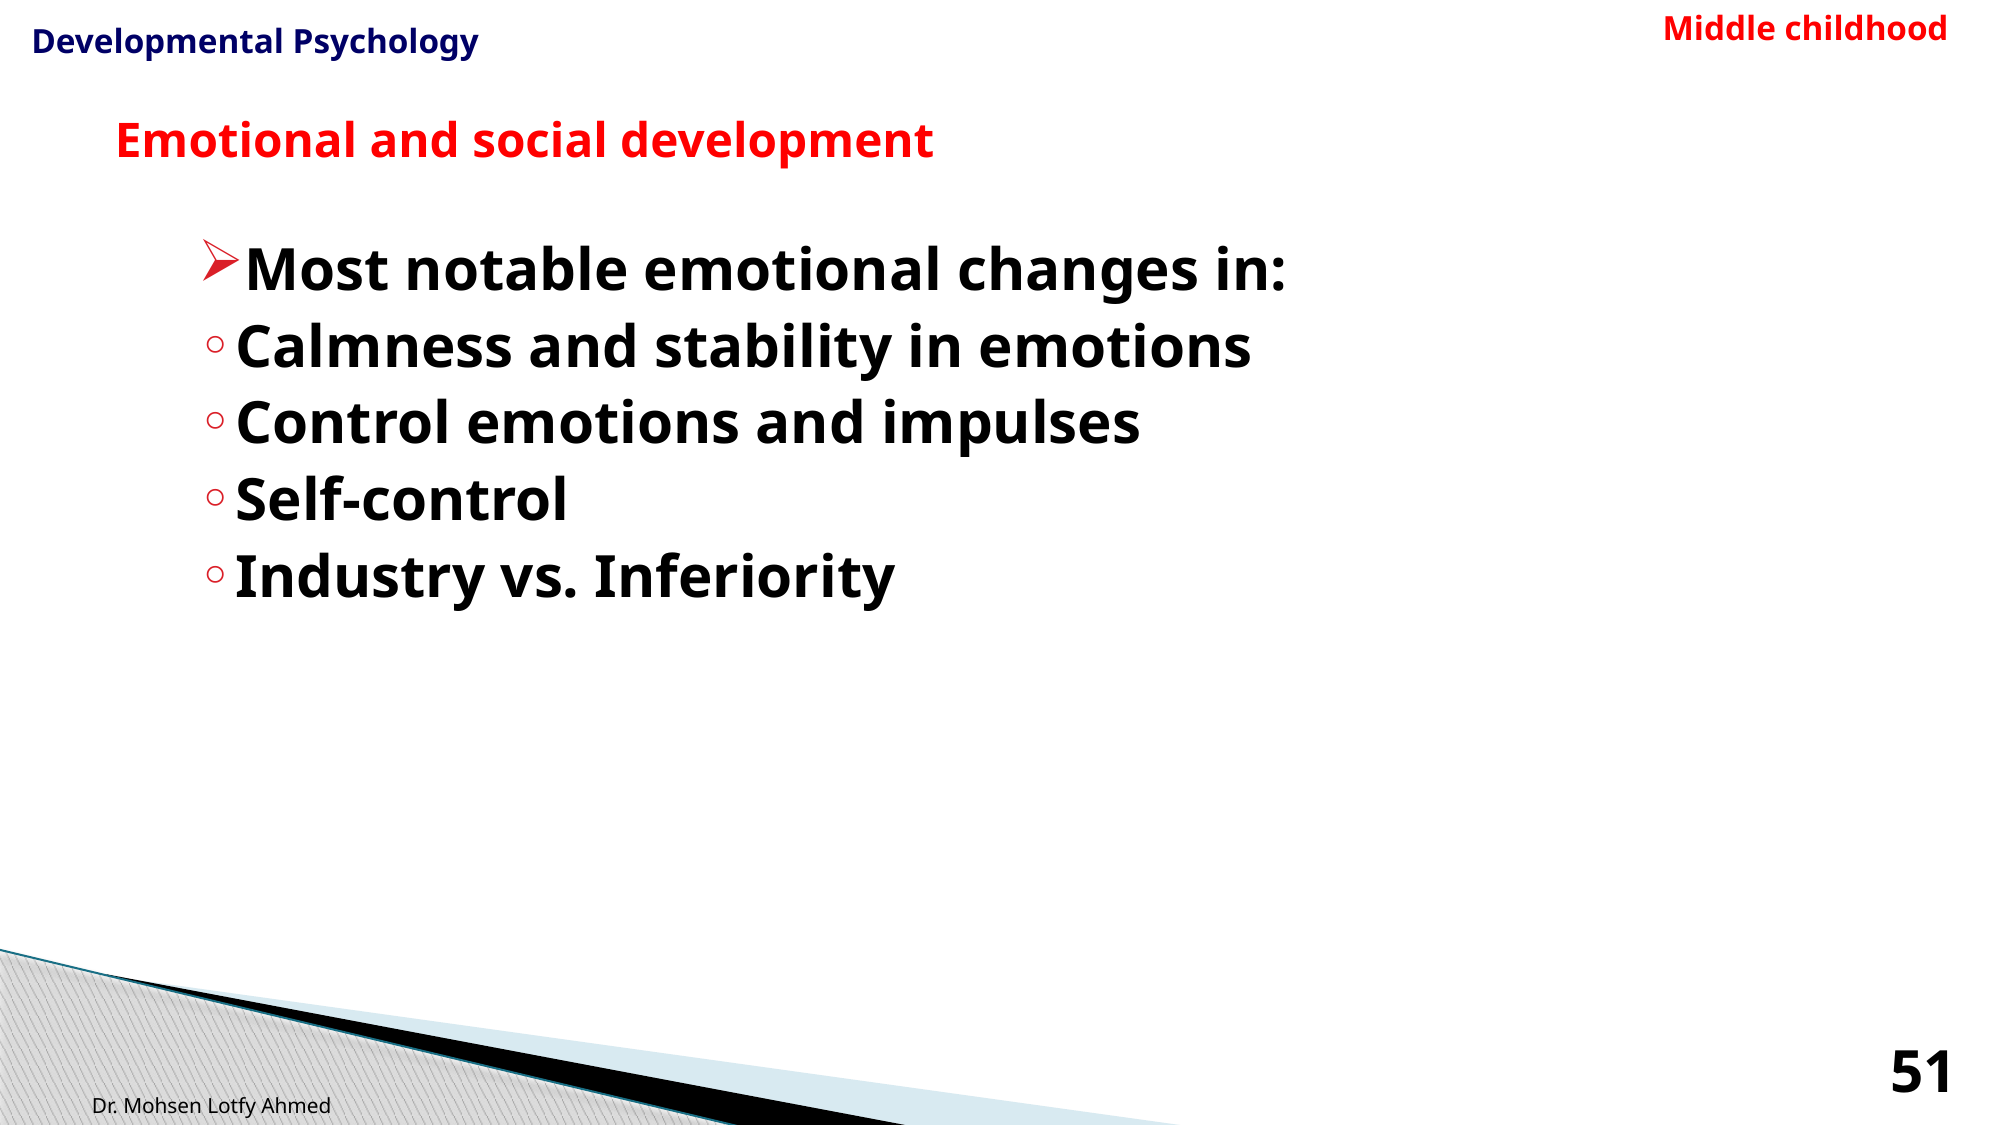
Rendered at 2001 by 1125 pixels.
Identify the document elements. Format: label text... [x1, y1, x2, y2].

text_box Middle childhood [1647, 0, 2000, 55]
footer Dr. Mohsen Lotfy Ahmed [0, 1065, 347, 1125]
title Emotional and social development [99, 45, 1900, 233]
slide_number 51 [1858, 1028, 1972, 1112]
text_box Developmental Psychology [16, 12, 767, 68]
list Most notable emotional changes in: Calmness and stability in emotions Control emotions and impulses Self-control Industry vs. Inferiority [118, 233, 1819, 988]
